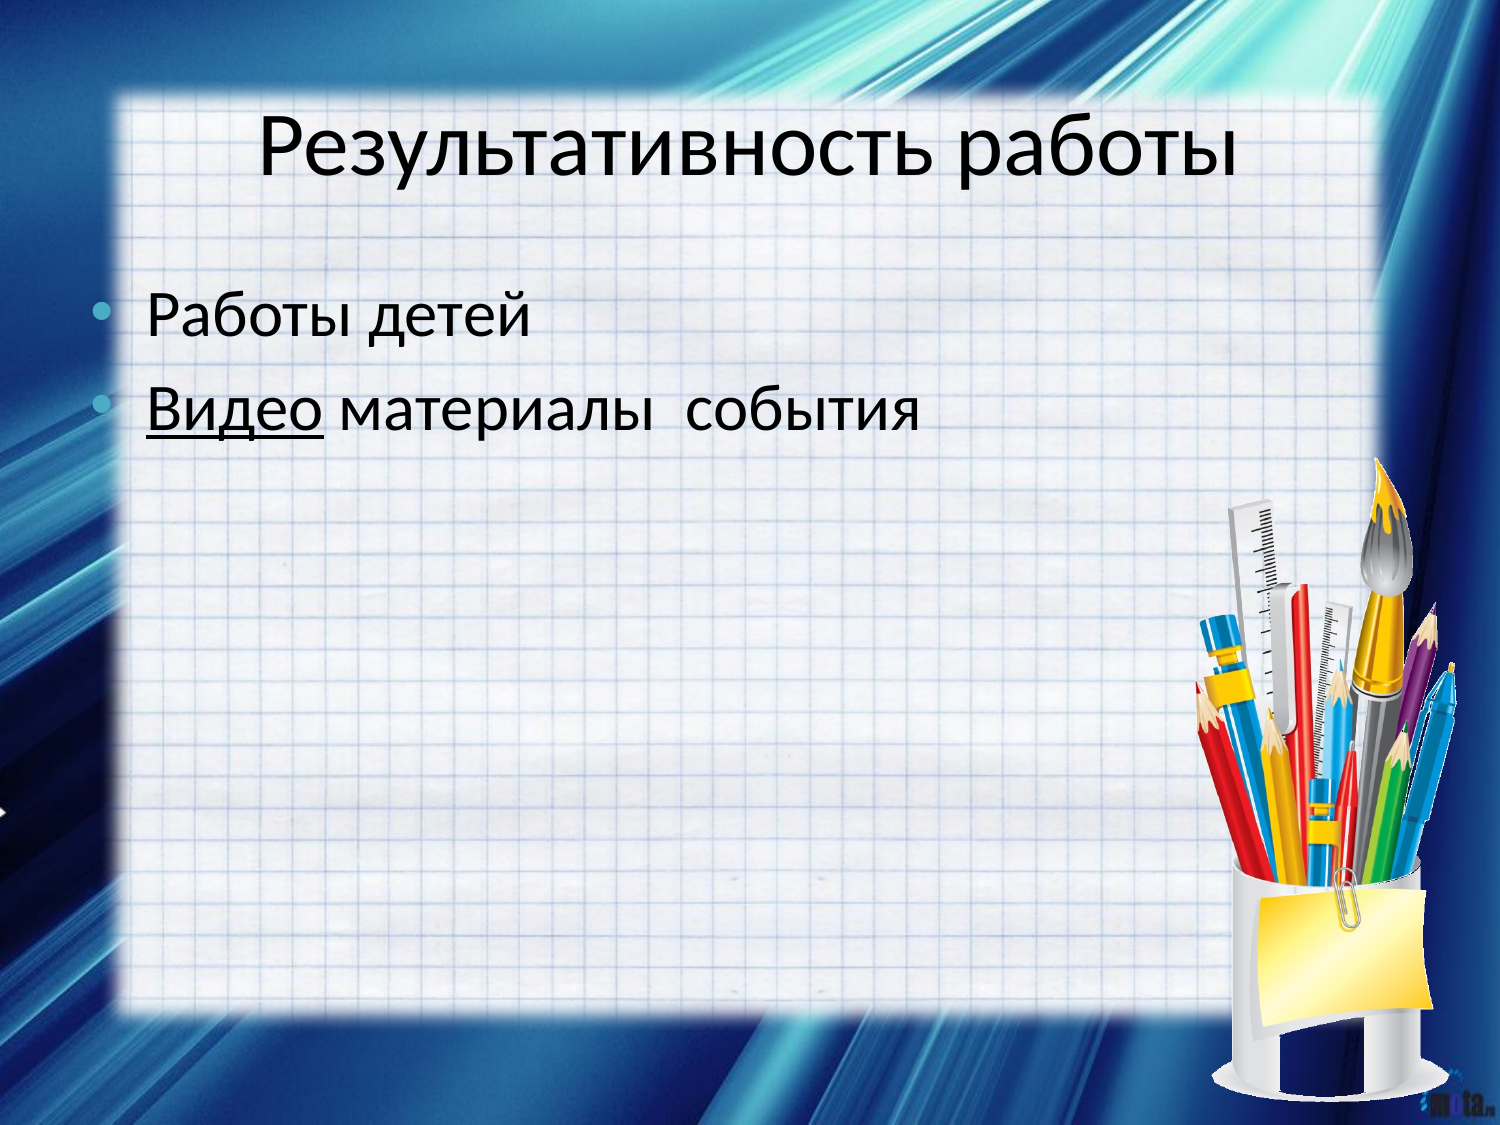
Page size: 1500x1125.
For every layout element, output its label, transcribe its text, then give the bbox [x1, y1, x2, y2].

title Результативность работы [74, 44, 1426, 233]
list Работы детей Видео материалы события [74, 262, 1426, 1006]
picture [0, 0, 1500, 1125]
